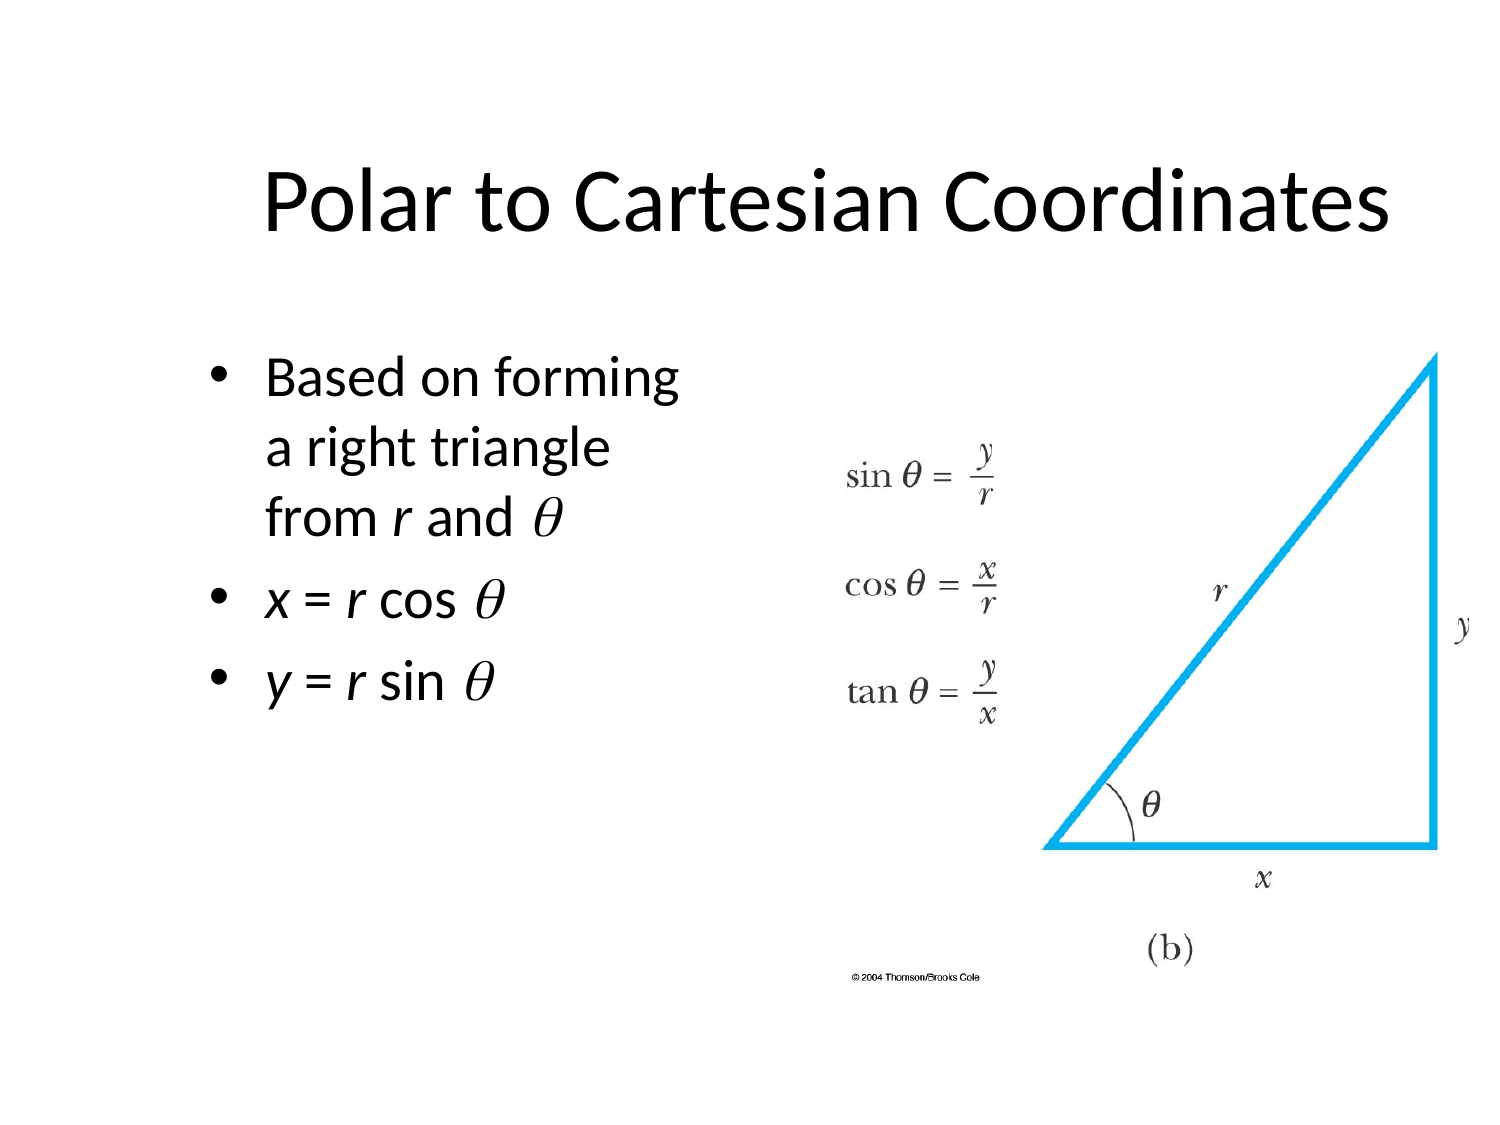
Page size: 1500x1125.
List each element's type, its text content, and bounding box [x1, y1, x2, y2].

title Polar to Cartesian Coordinates [188, 101, 1468, 289]
list Based on forming a right triangle from r and q x = r cos q y = r sin q [193, 331, 700, 1006]
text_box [843, 350, 1470, 986]
